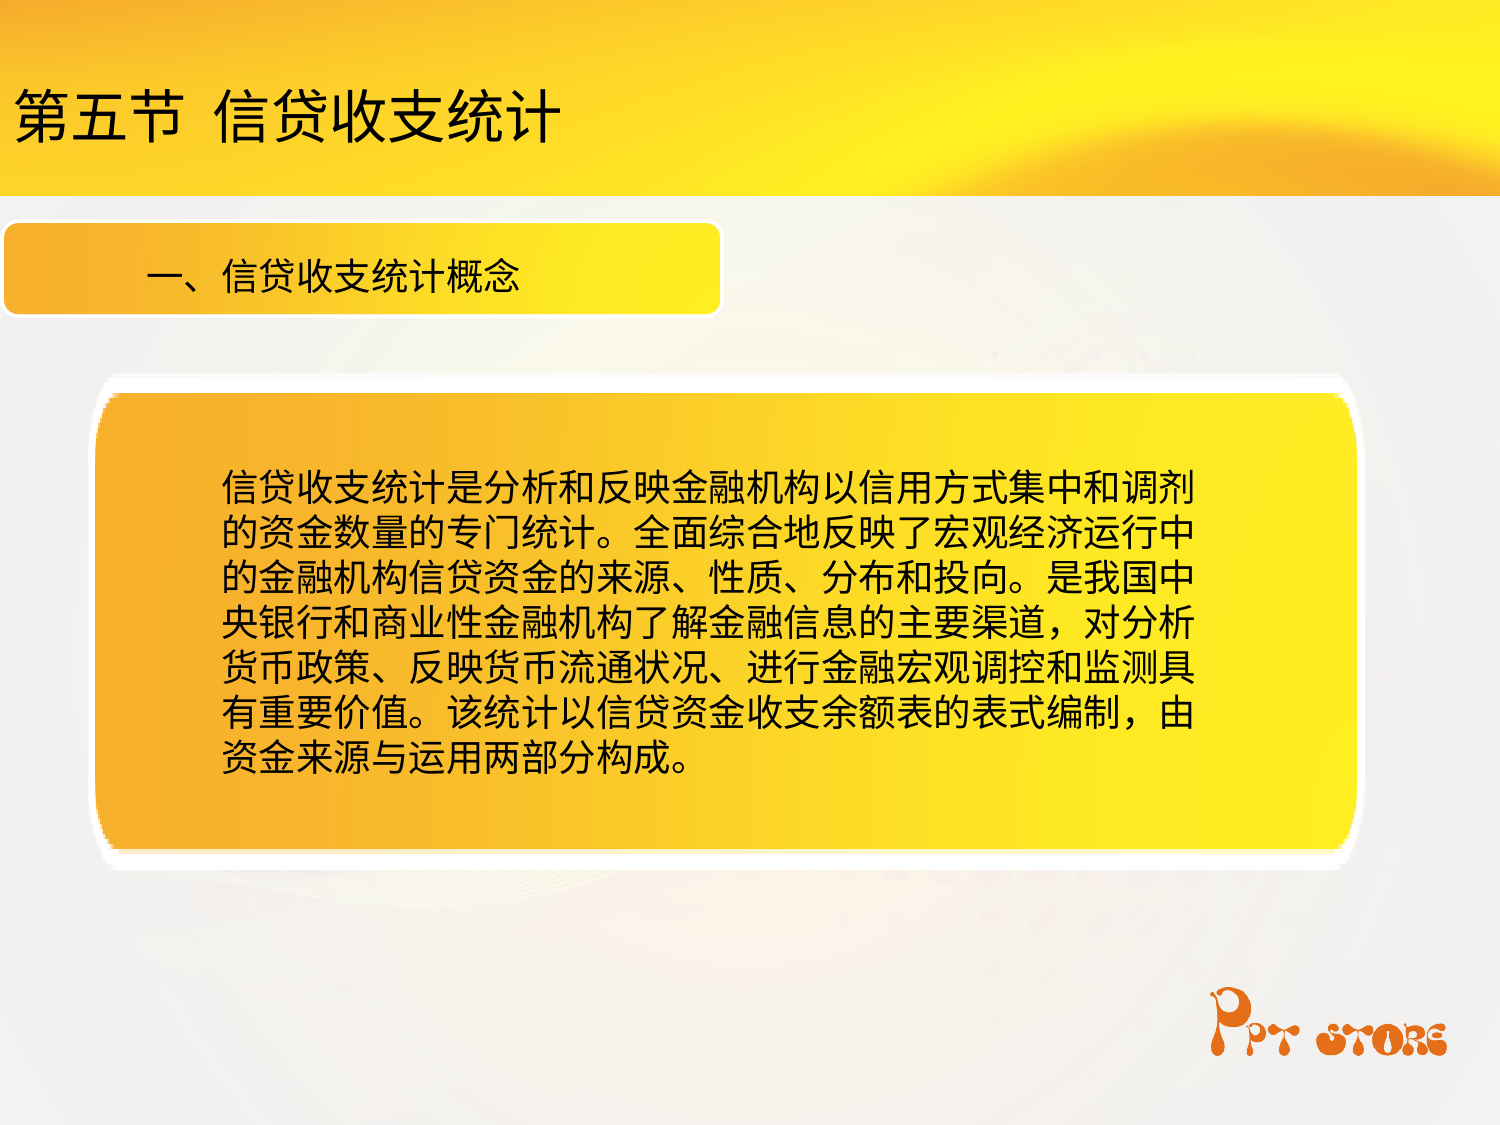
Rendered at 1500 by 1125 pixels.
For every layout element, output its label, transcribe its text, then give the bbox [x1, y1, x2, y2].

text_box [0, 219, 725, 319]
picture [0, 0, 1500, 1125]
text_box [88, 373, 1365, 870]
title 第五节 信贷收支统计 [0, 56, 963, 173]
